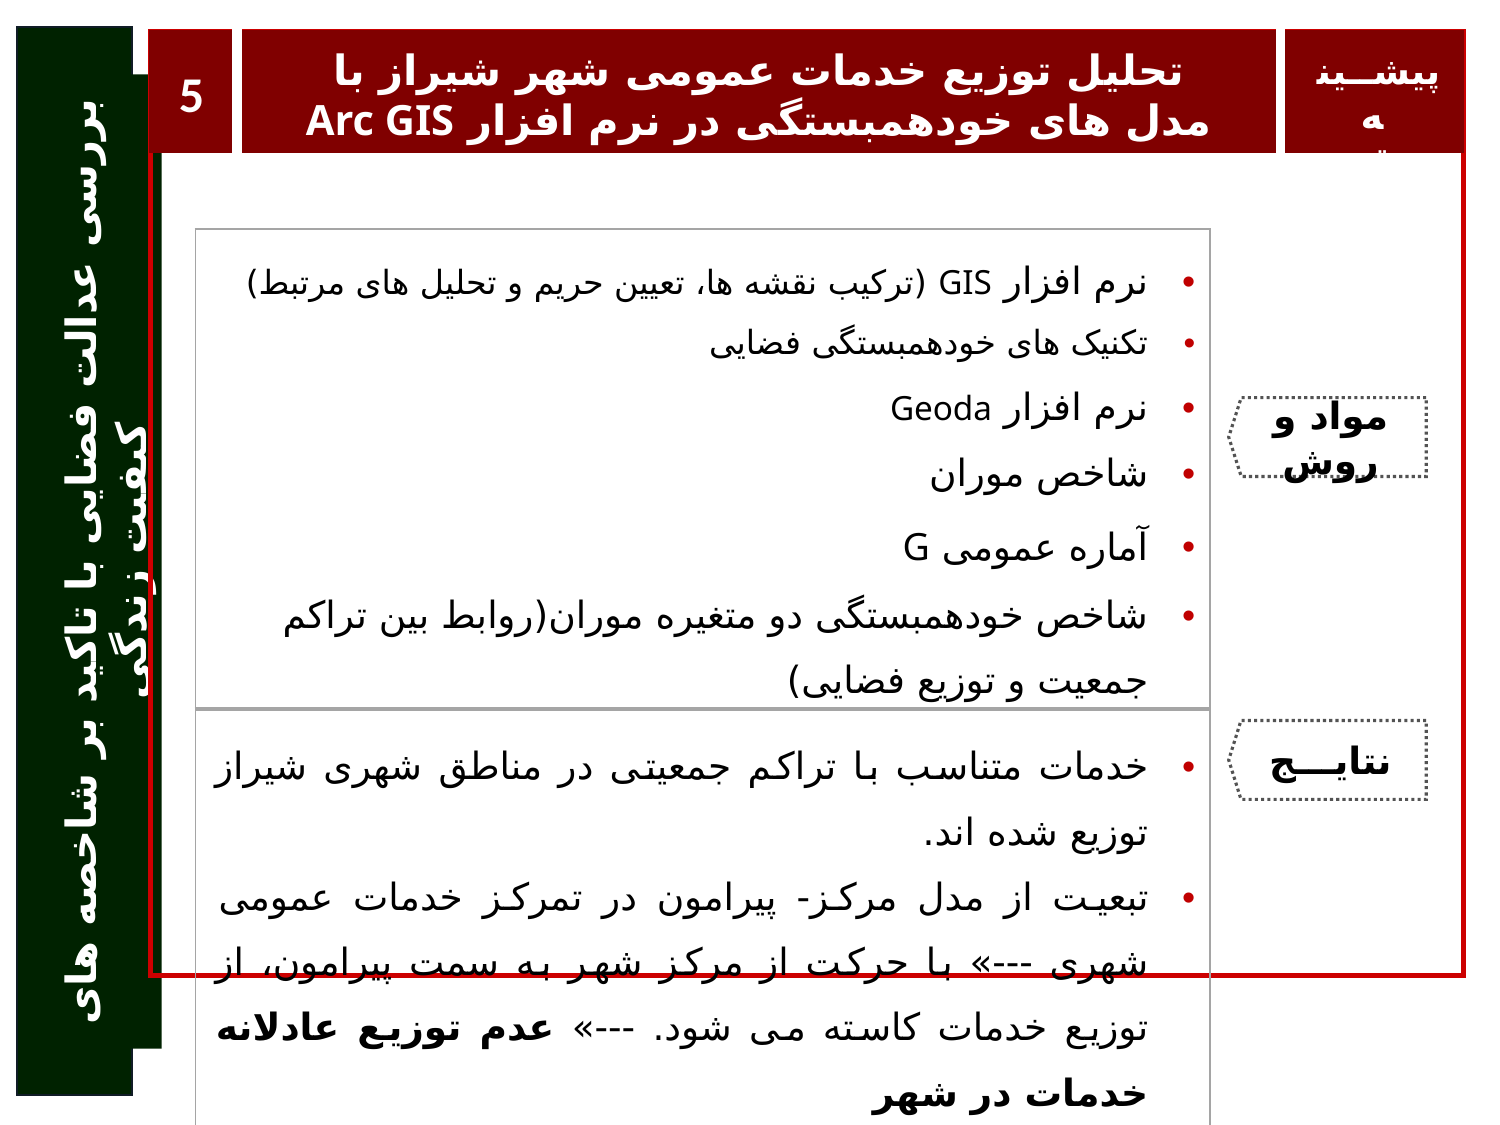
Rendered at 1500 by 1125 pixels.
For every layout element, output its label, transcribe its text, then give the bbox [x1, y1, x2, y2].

text_box مواد و روش [1228, 396, 1428, 478]
text_box [242, 30, 1276, 153]
text_box نتایـــج [1227, 719, 1428, 801]
text_box پیشــینه تحقیق [1293, 39, 1464, 190]
text_box [149, 30, 232, 153]
text_box 5 [150, 55, 233, 130]
table_header نرم افزار GIS (ترکیب نقشه ها، تعیین حریم و تحلیل های مرتبط) تکنیک های خودهمبستگی فضایی نرم افزار Geoda شاخص موران آماره عمومی G شاخص خودهمبستگی دو متغیره موران(روابط بین تراکم جمعیت و توزیع فضایی) [196, 230, 1209, 707]
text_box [16, 27, 132, 1096]
text_box [232, 26, 242, 153]
text_box تحلیل توزیع خدمات عمومی شهر شیراز با مدل های خودهمبستگی در نرم افزار Arc GIS و Geoda [280, 36, 1238, 202]
text_box [1285, 30, 1464, 153]
text_box [149, 153, 1464, 977]
text_box [1276, 28, 1285, 155]
table_cell خدمات متناسب با تراکم جمعیتی در مناطق شهری شیراز توزیع شده اند. تبعیت از مدل مرکز- پیرامون در تمرکز خدمات عمومی شهری ---» با حرکت از مرکز شهر به سمت پیرامون، از توزیع خدمات کاسته می شود. ---» عدم توزیع عادلانه خدمات در شهر [196, 711, 1209, 1125]
